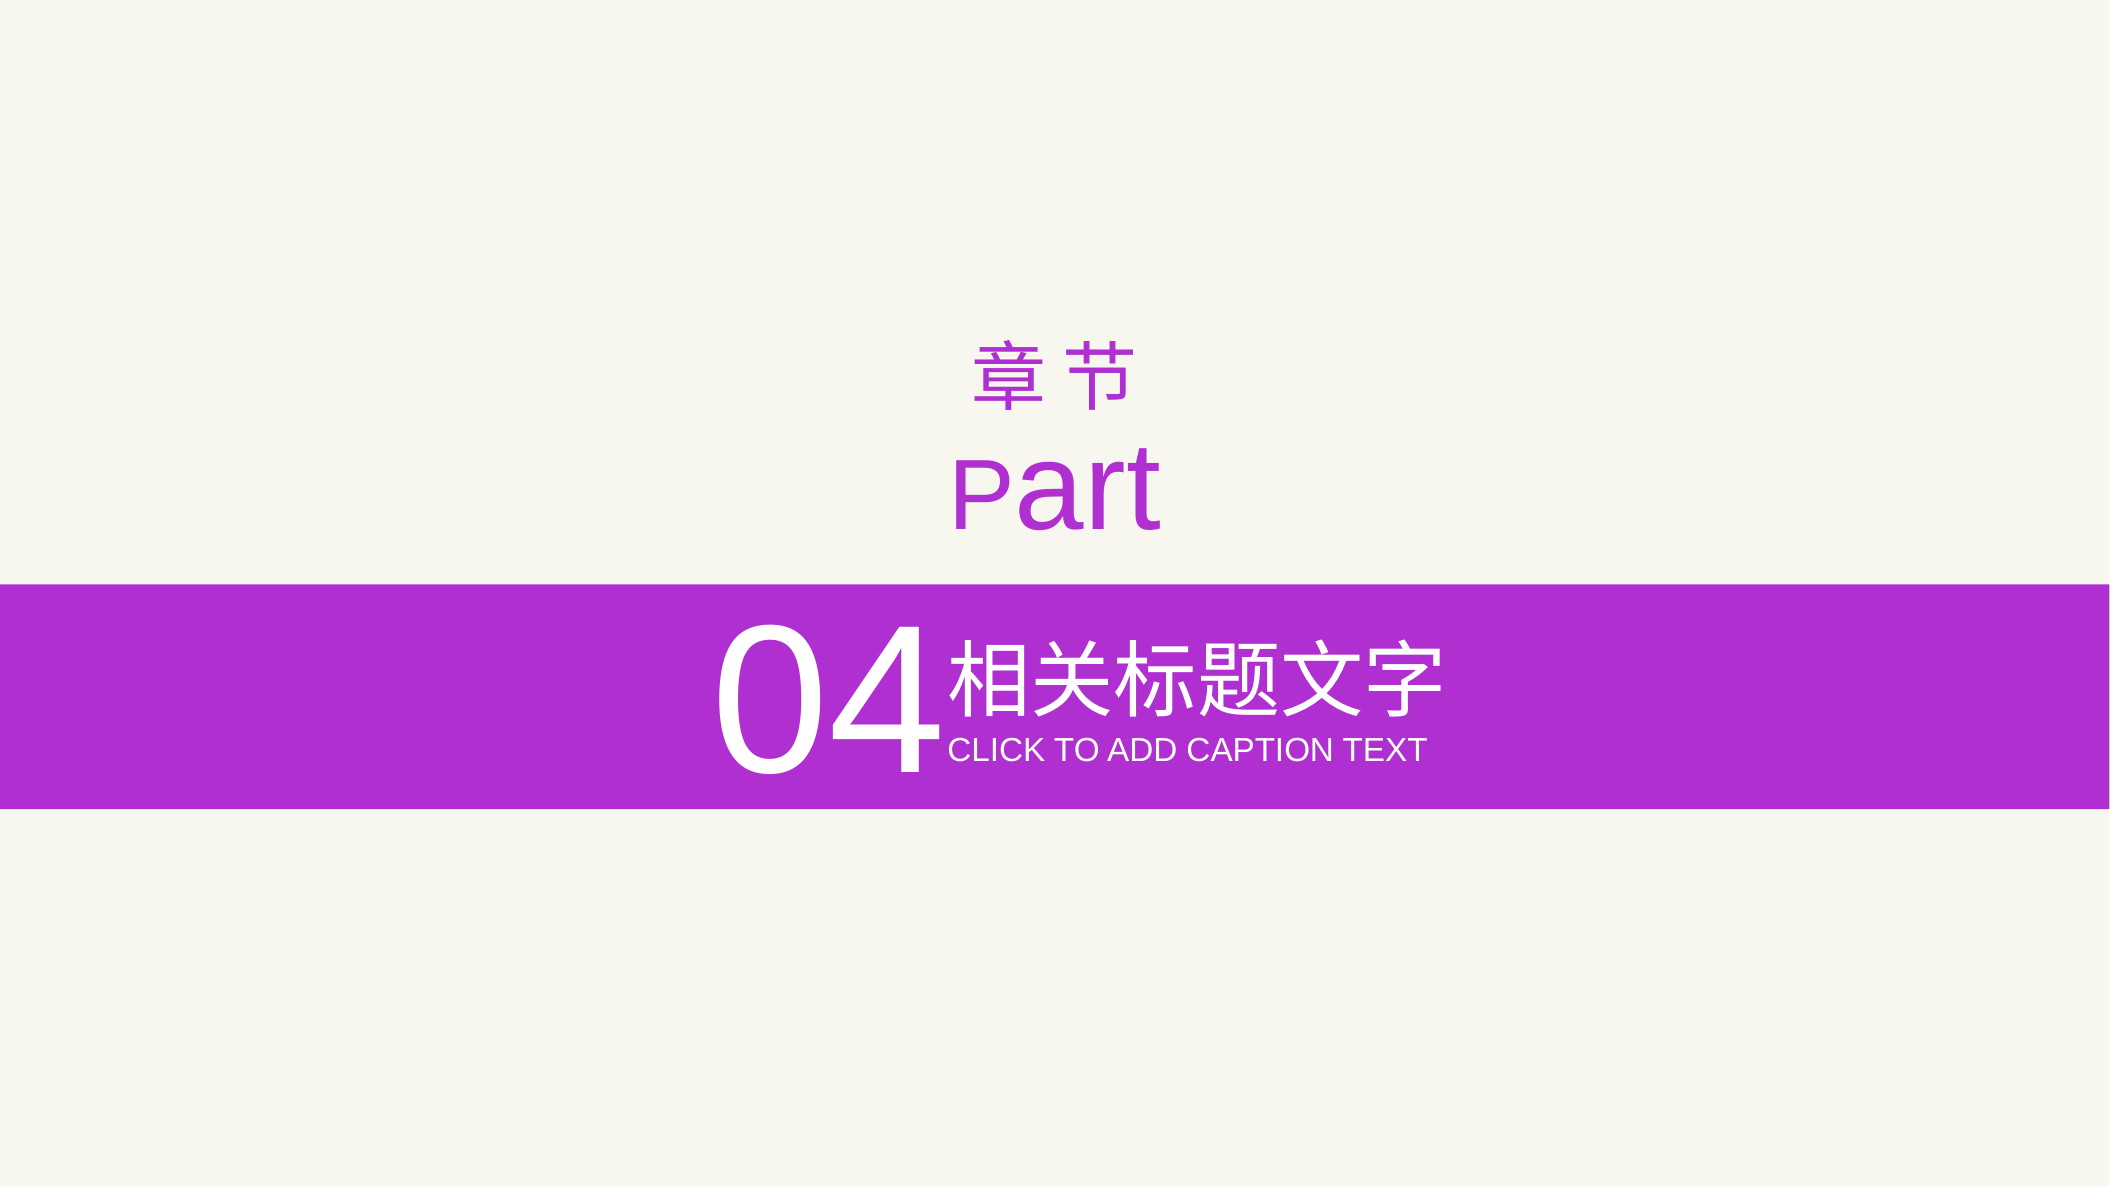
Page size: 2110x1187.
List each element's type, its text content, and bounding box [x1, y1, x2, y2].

text_box 04 [711, 561, 947, 815]
text_box 章 节 [971, 329, 1139, 420]
text_box [0, 583, 711, 810]
text_box CLICK TO ADD CAPTION TEXT [947, 733, 1553, 770]
text_box 相关标题文字 [947, 638, 1553, 729]
text_box [947, 583, 2110, 810]
text_box Part [948, 404, 1162, 555]
